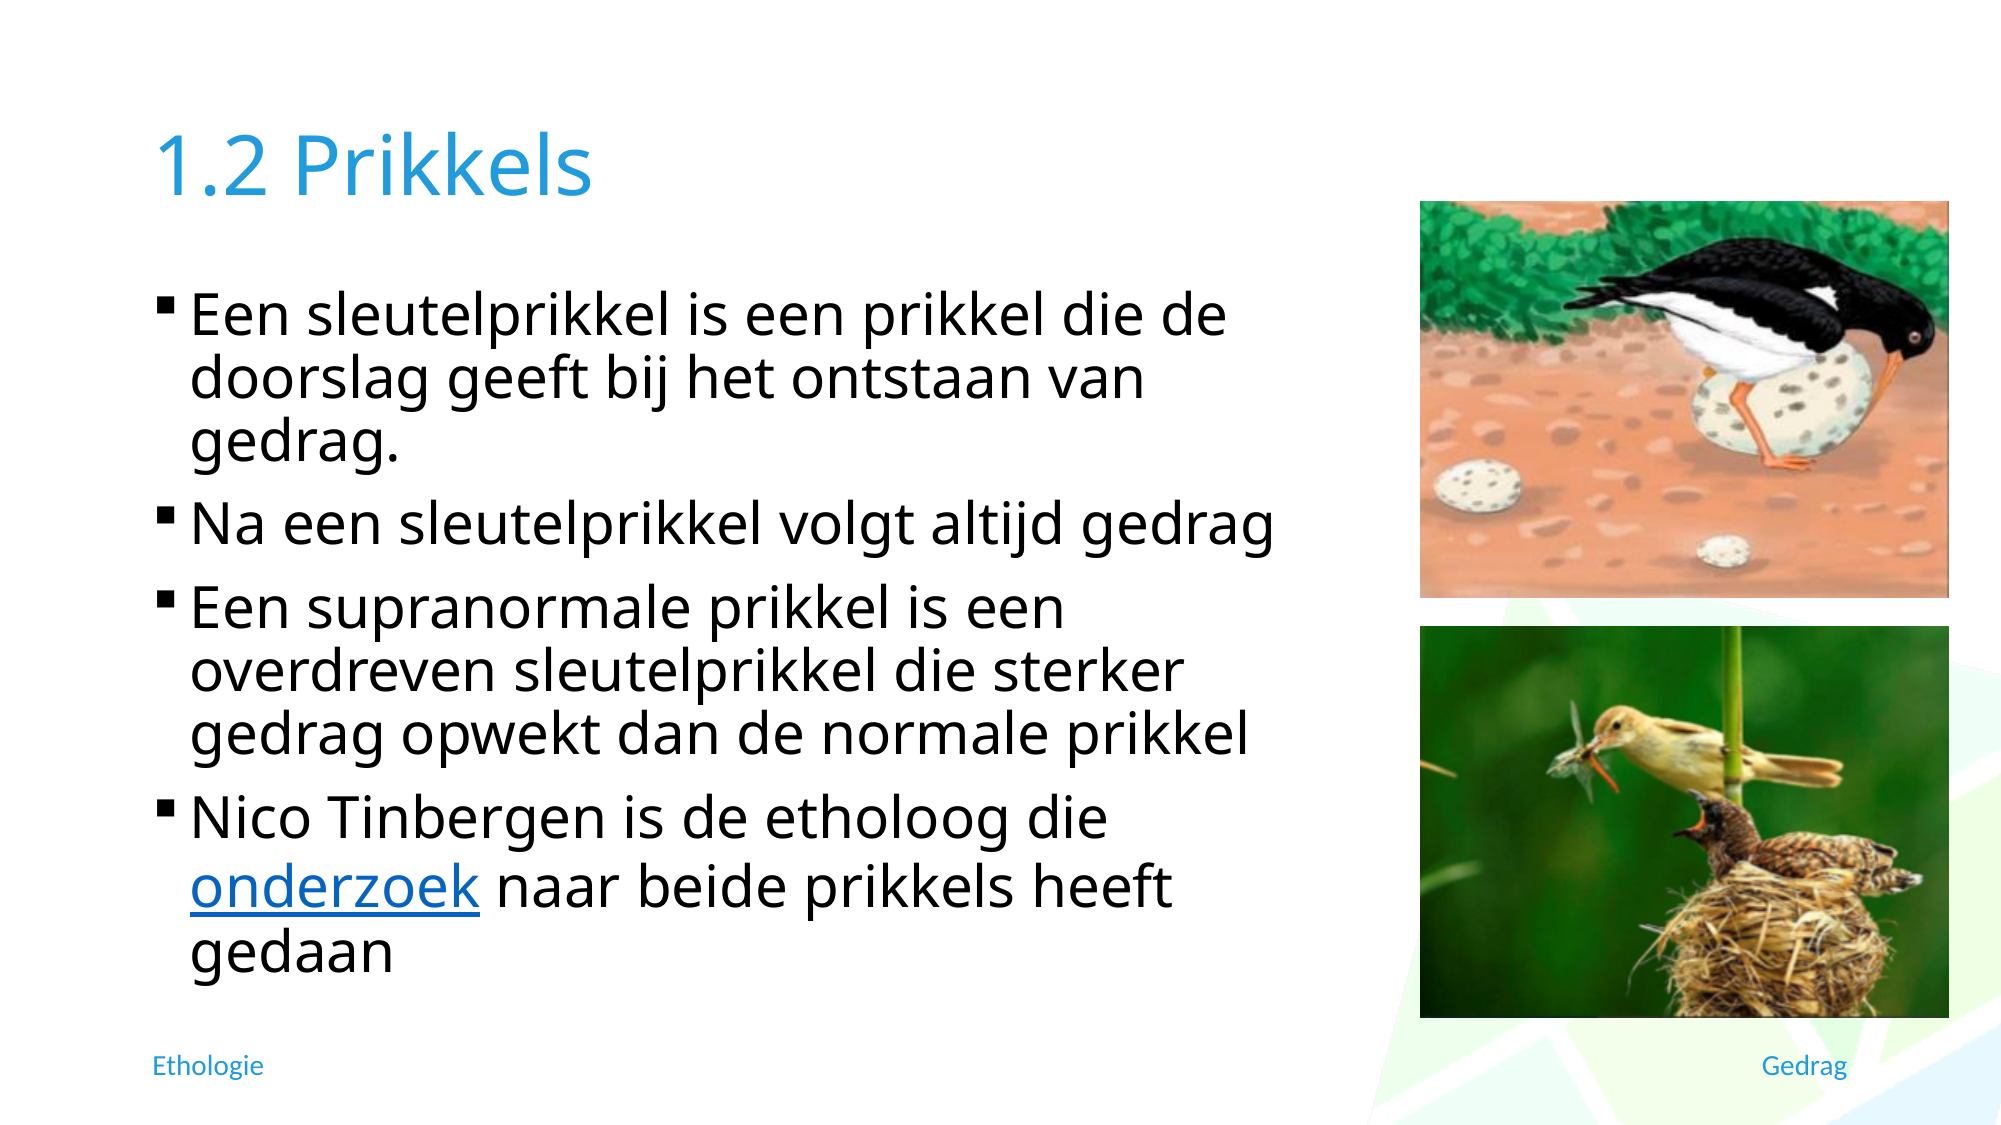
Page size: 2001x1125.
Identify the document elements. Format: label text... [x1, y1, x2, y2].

picture [1420, 626, 1949, 1018]
list Ethologie [137, 1042, 588, 1103]
title 1.2 Prikkels [137, 59, 1863, 278]
list Gedrag [1412, 1042, 1863, 1103]
list Een sleutelprikkel is een prikkel die de doorslag geeft bij het ontstaan van gedrag. Na een sleutelprikkel volgt altijd gedrag Een supranormale prikkel is een overdreven sleutelprikkel die sterker gedrag opwekt dan de normale prikkel Nico Tinbergen is de etholoog die onderzoek naar beide prikkels heeft gedaan [137, 277, 1358, 1014]
picture [1420, 201, 1949, 598]
